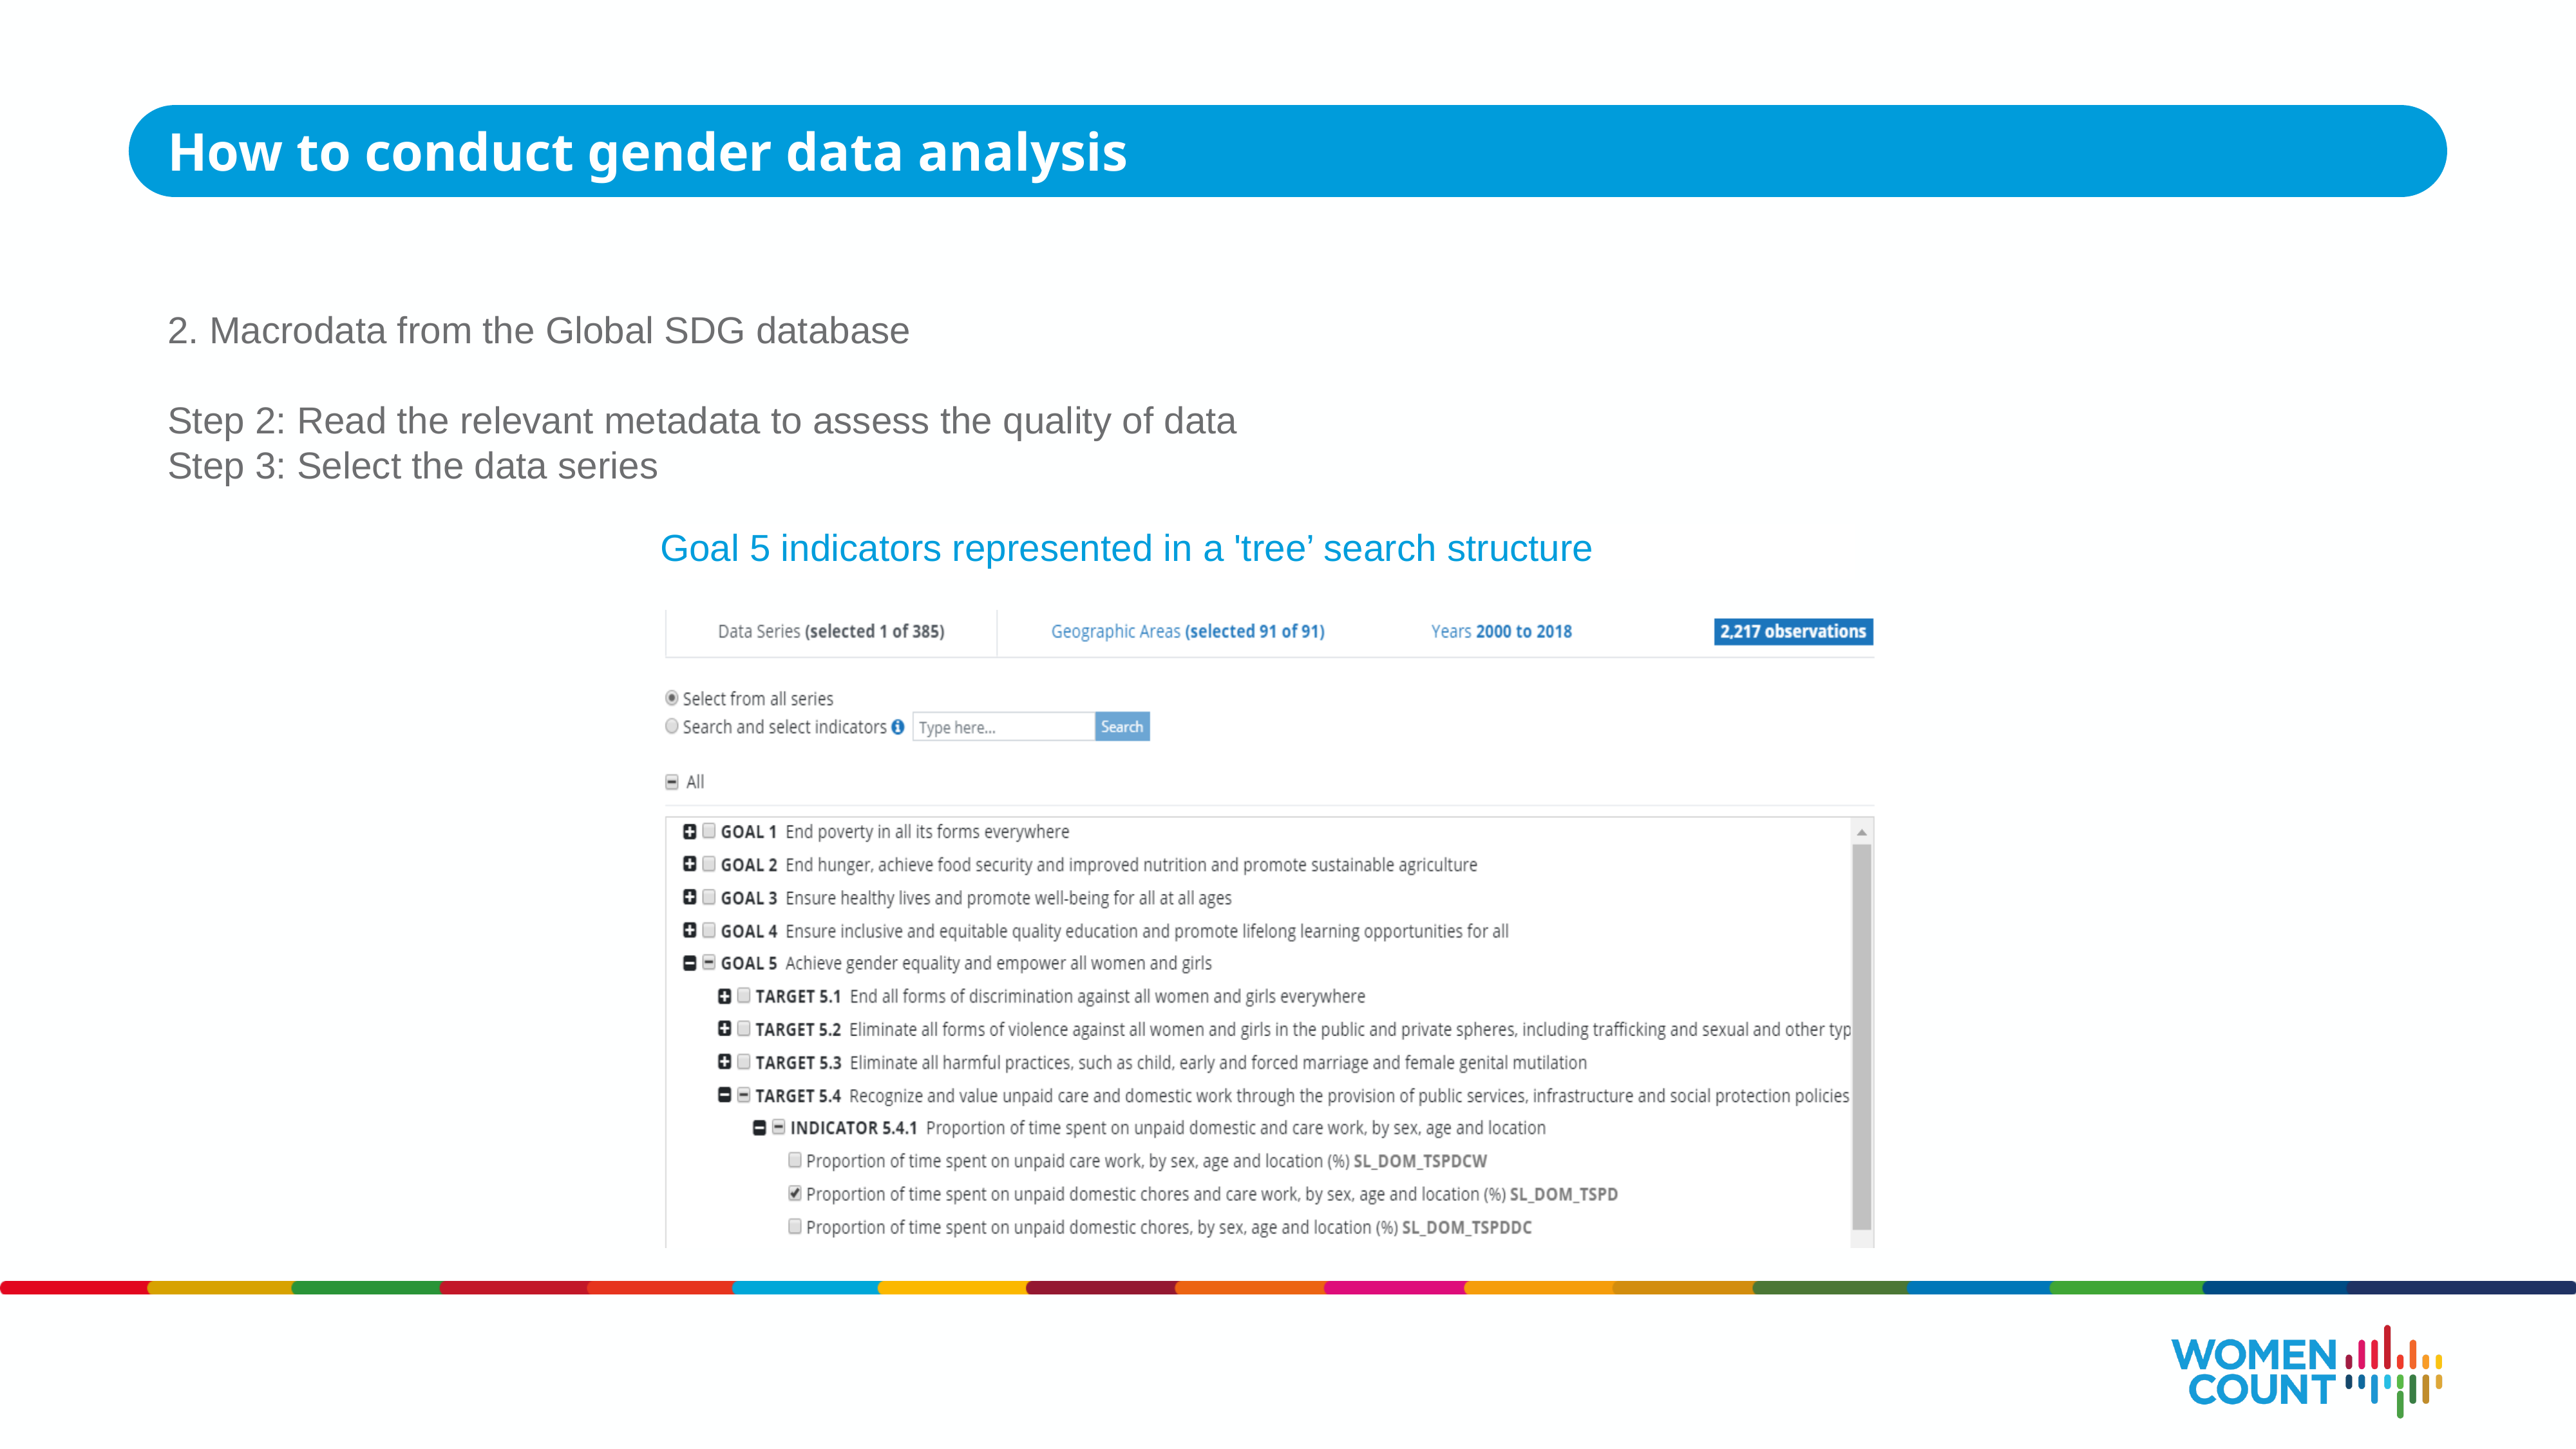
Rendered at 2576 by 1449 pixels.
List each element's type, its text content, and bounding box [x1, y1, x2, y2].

list How to conduct gender data analysis [167, 119, 2411, 245]
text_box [659, 523, 1900, 1248]
list 2. Macrodata from the Global SDG database Step 2: Read the relevant metadata to assess the quality of data Step 3: Select the data series [167, 305, 2411, 579]
